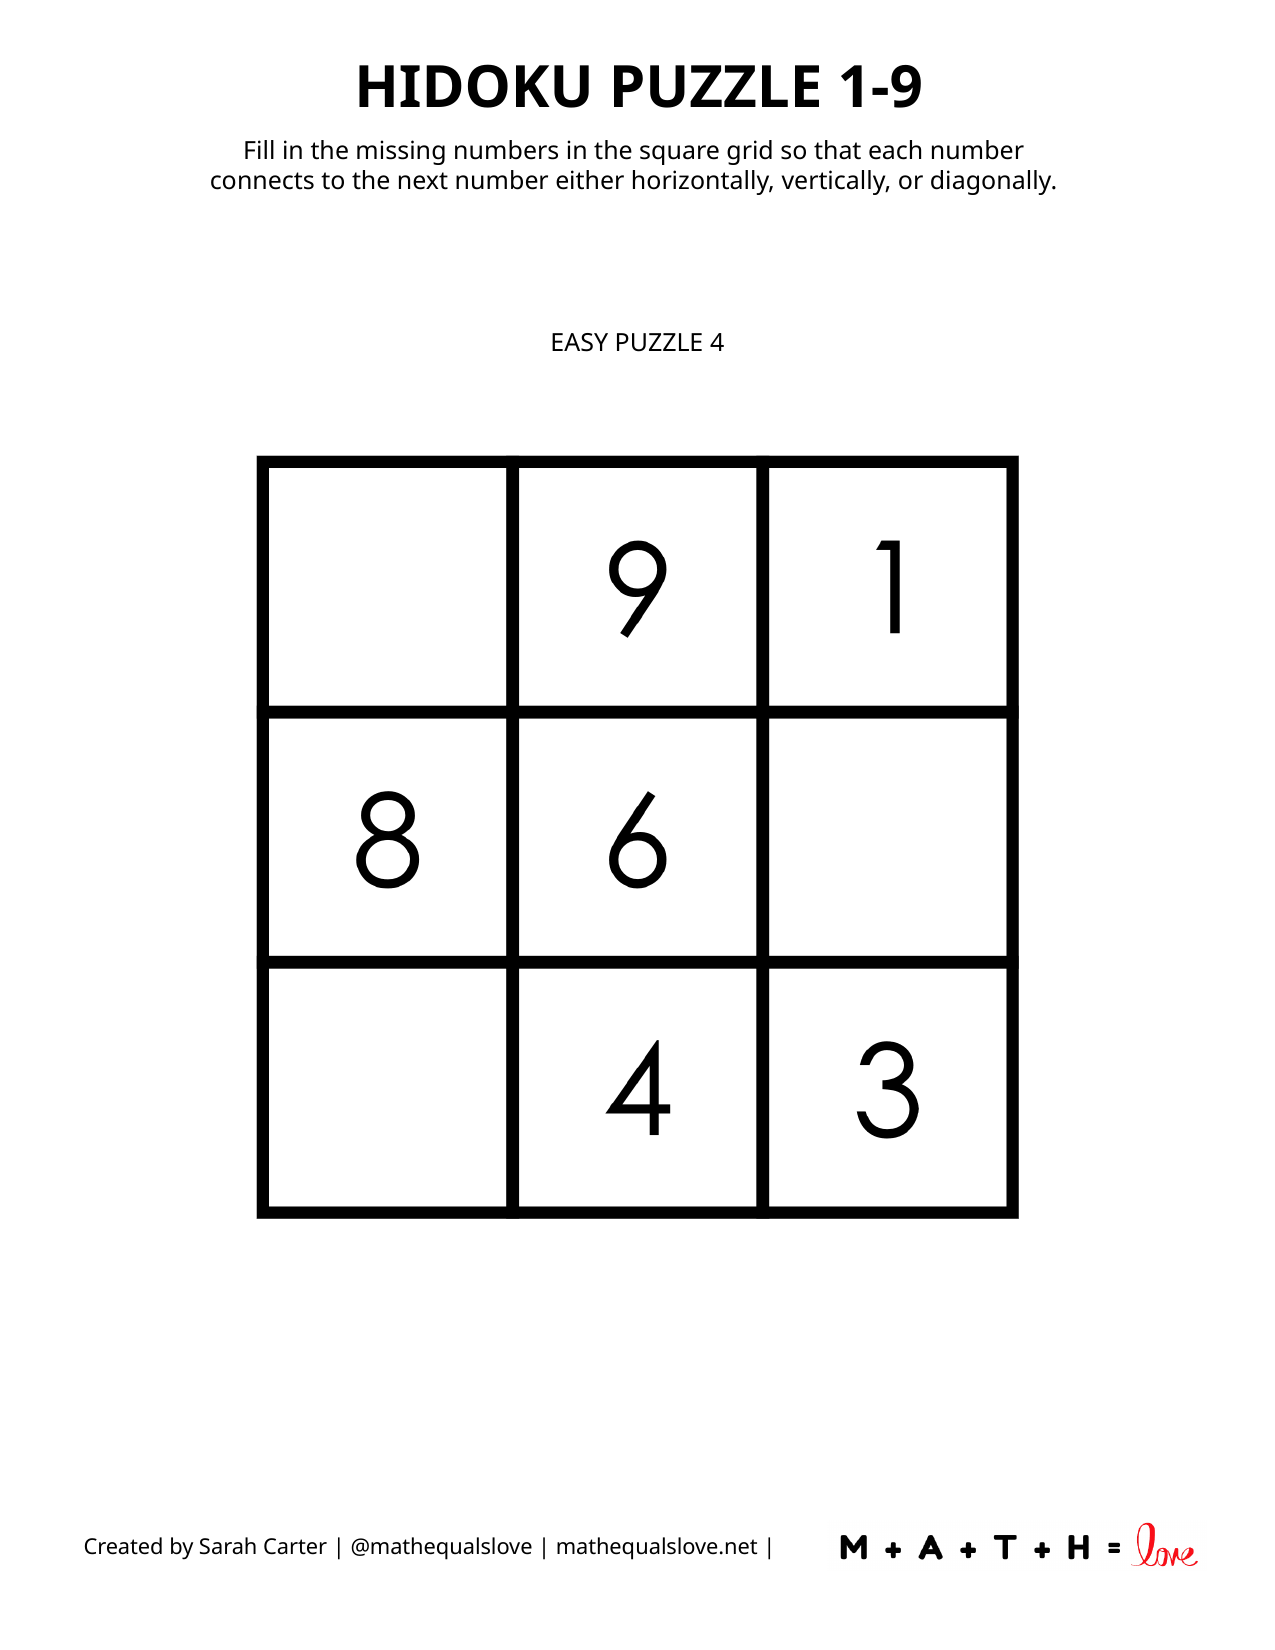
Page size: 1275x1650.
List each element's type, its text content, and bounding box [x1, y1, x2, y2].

text_box HIDOKU PUZZLE 1-9 [66, 41, 1211, 127]
text_box Created by Sarah Carter | @mathequalslove | mathequalslove.net | [68, 1525, 826, 1566]
text_box Fill in the missing numbers in the square grid so that each number connects to the next number either horizontally, vertically, or diagonally. [0, 127, 1275, 199]
picture [826, 1520, 1207, 1572]
picture [0, 199, 1275, 1476]
